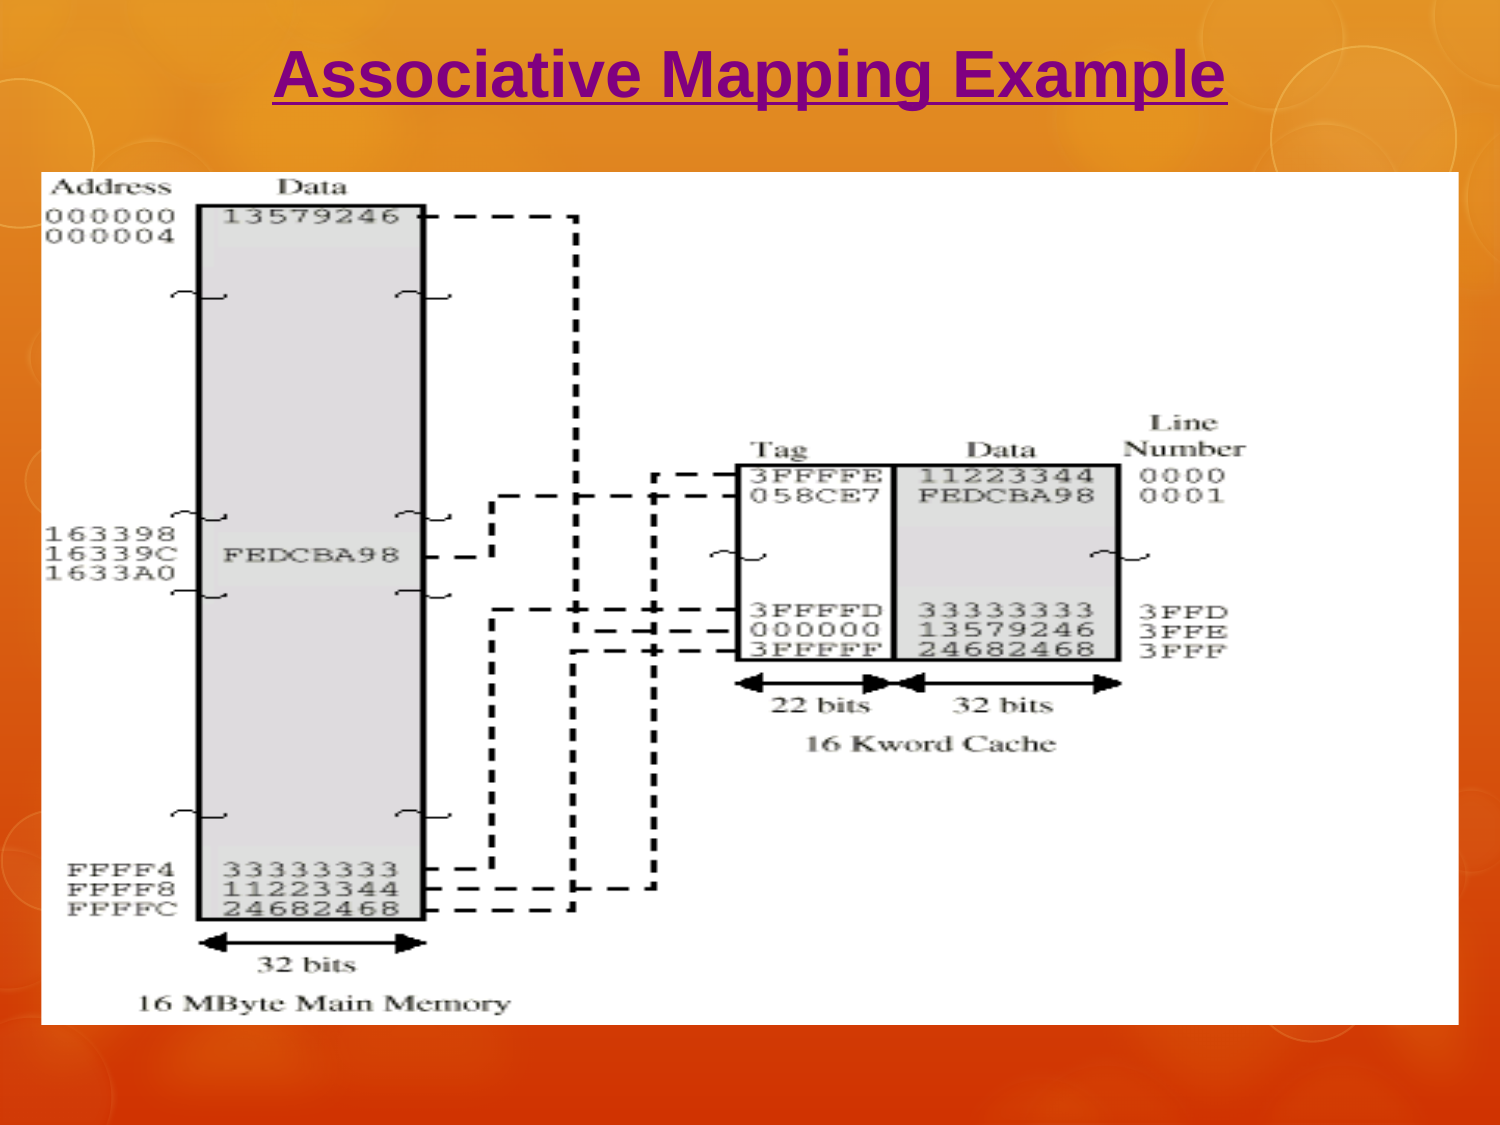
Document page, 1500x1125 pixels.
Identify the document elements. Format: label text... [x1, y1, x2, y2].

picture [40, 172, 1460, 1025]
title Associative Mapping Example [0, 0, 1500, 143]
